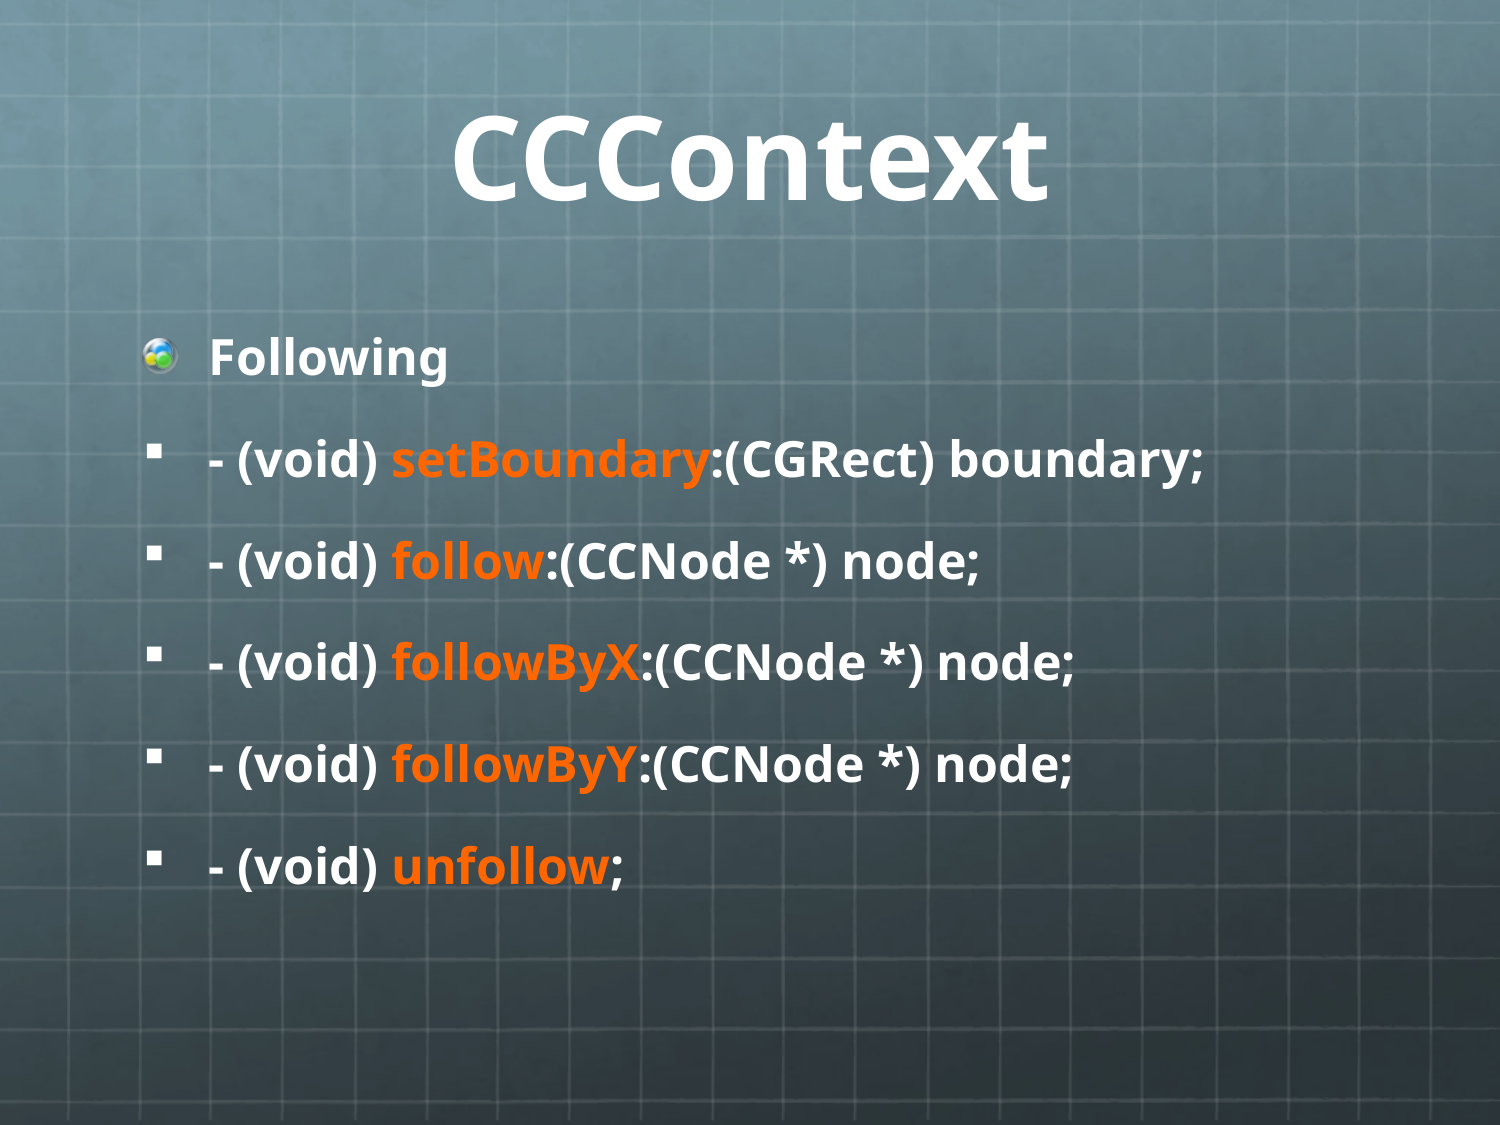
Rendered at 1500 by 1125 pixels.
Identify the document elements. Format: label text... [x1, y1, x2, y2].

picture [0, 0, 1500, 1125]
title CCContext [127, 17, 1372, 289]
list Following - (void) setBoundary:(CGRect) boundary; - (void) follow:(CCNode *) node; - (void) followByX:(CCNode *) node; - (void) followByY:(CCNode *) node; - (void) unfollow; [127, 318, 1372, 1099]
